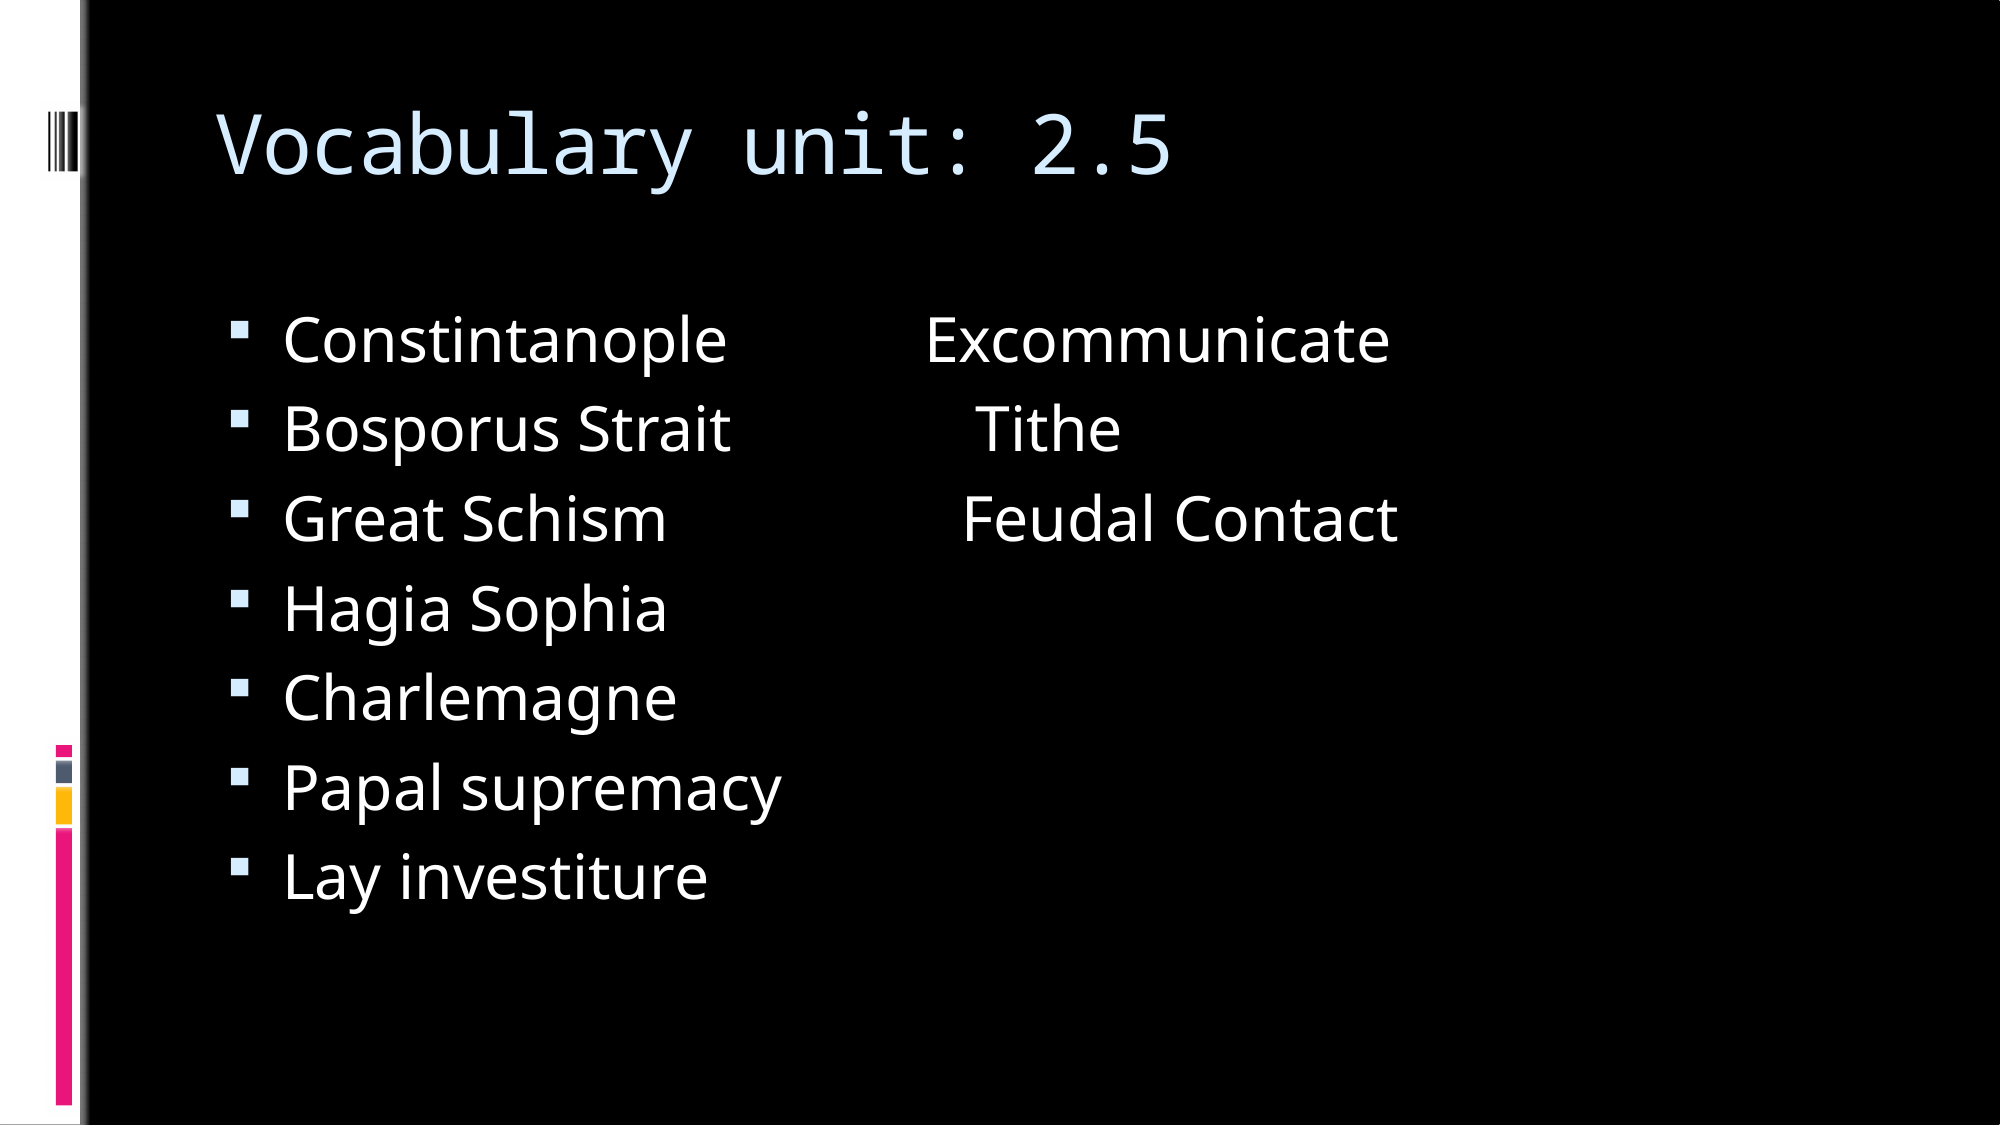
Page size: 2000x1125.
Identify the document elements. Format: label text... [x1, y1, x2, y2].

list Constintanople Excommunicate Bosporus Strait Tithe Great Schism Feudal Contact Hagia Sophia Charlemagne Papal supremacy Lay investiture [199, 292, 1900, 1043]
title Vocabulary unit: 2.5 [199, 83, 1900, 234]
